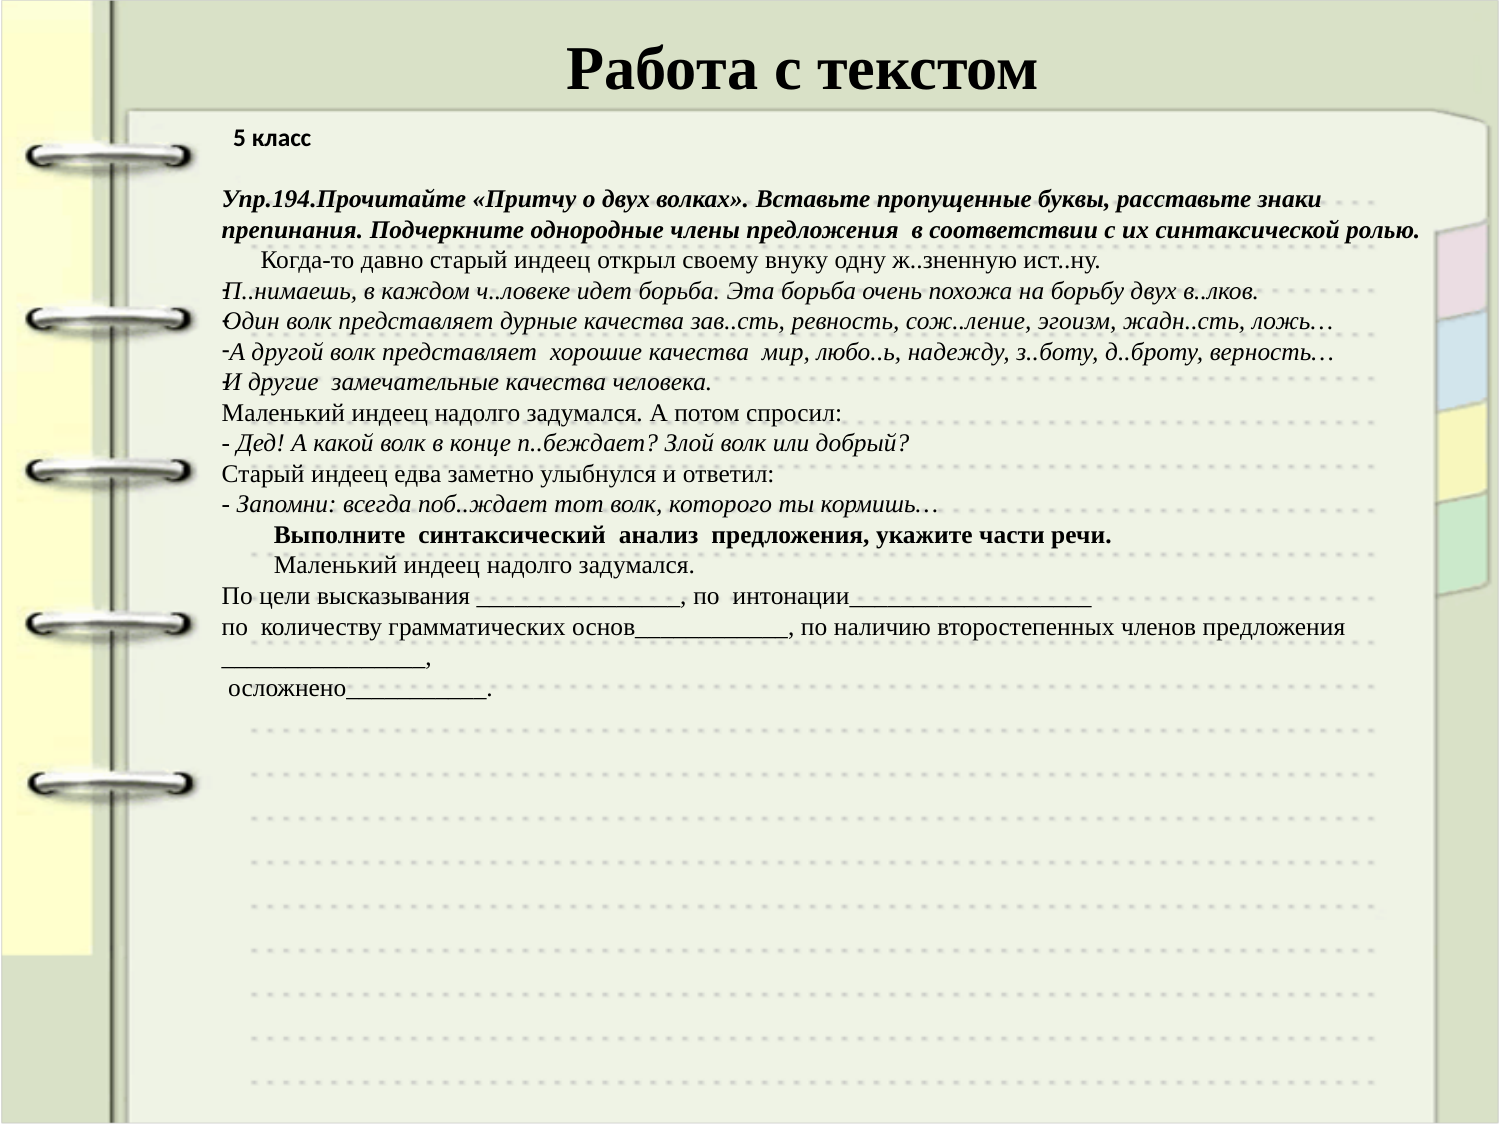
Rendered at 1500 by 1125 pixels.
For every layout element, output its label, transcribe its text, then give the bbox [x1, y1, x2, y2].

list 5 класс Упр.194.Прочитайте «Притчу о двух волках». Вставьте пропущенные буквы, расставьте знаки препинания. Подчеркните однородные члены предложения в соответствии с их синтаксической ролью. Когда-то давно старый индеец открыл своему внуку одну ж..зненную ист..ну. П..нимаешь, в каждом ч..ловеке идет борьба. Эта борьба очень похожа на борьбу двух в..лков. Один волк представляет дурные качества зав..сть, ревность, сож..ление, эгоизм, жадн..сть, ложь… А другой волк представляет хорошие качества мир, любо..ь, надежду, з..боту, д..броту, верность… И другие замечательные качества человека. Маленький индеец надолго задумался. А потом спросил: - Дед! А какой волк в конце п..беждает? Злой волк или добрый? Старый индеец едва заметно улыбнулся и ответил: - Запомни: всегда поб..ждает тот волк, которого ты кормишь… Выполните синтаксический анализ предложения, укажите части речи. Маленький индеец надолго задумался. По цели высказывания ________________, по интонации___________________ по количеству грамматических основ____________, по наличию второстепенных членов предложения ________________, осложнено___________. [206, 113, 1471, 1059]
title Работа с текстом [135, 19, 1378, 110]
picture [0, 0, 1500, 1125]
